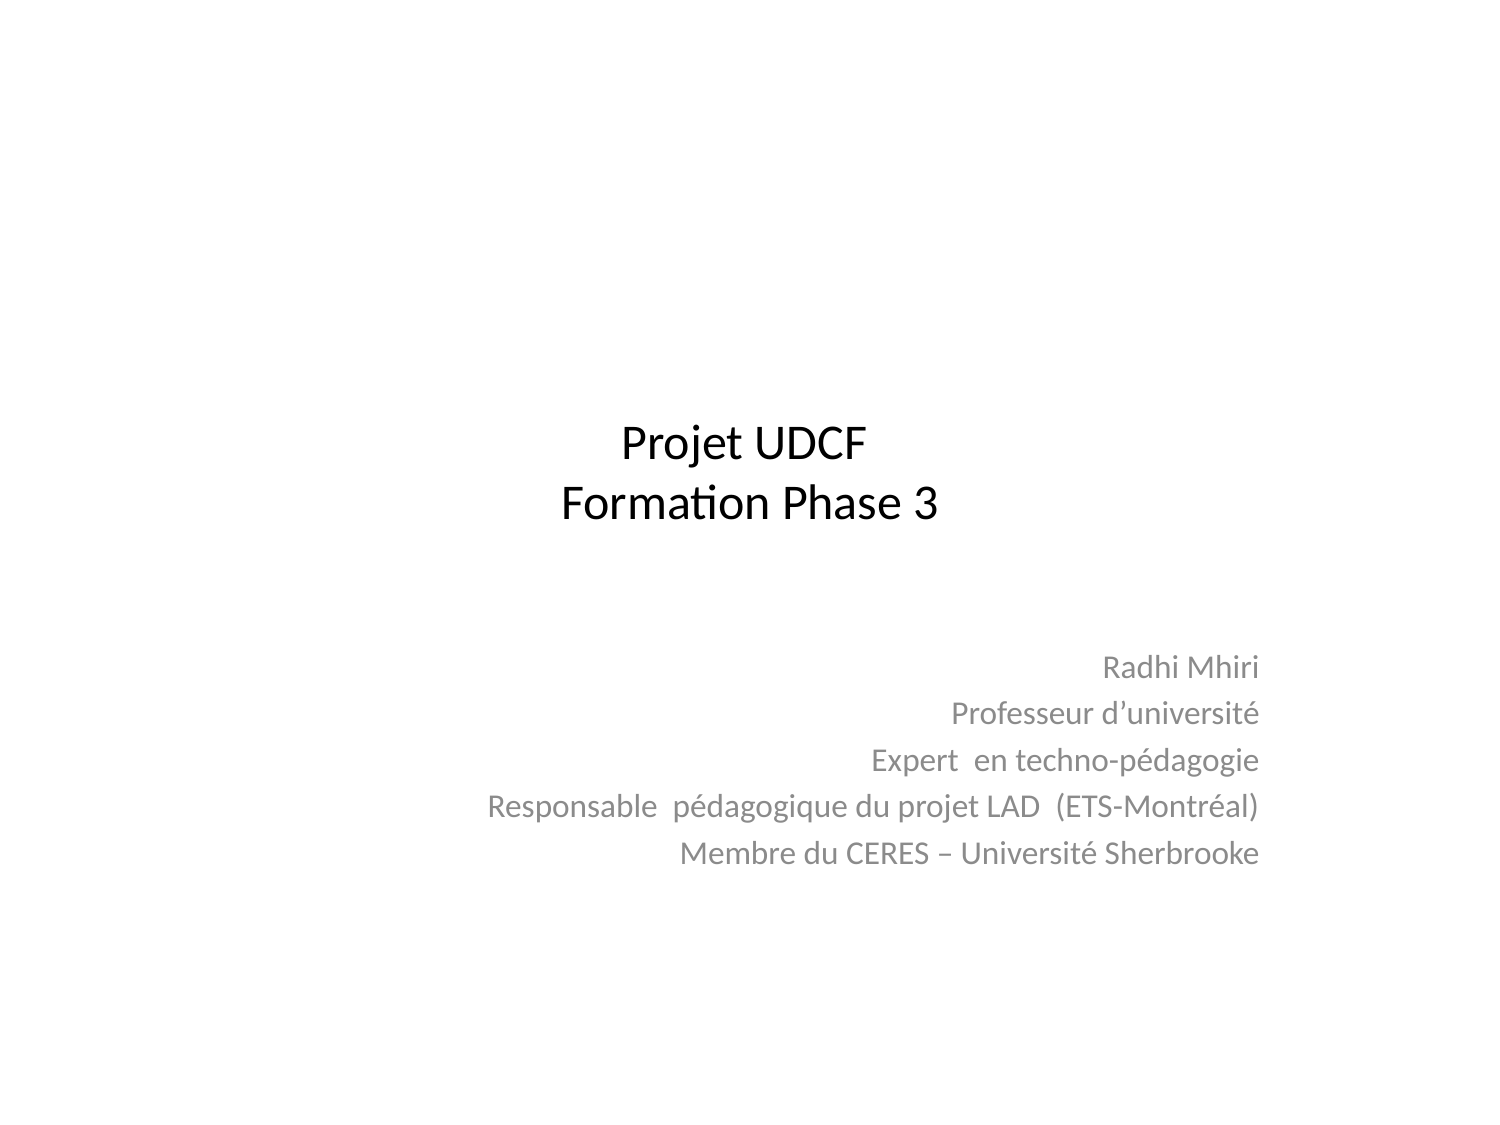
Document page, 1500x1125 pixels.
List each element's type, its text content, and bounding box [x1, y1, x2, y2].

title Projet UDCF Formation Phase 3 [112, 349, 1388, 591]
subtitle Radhi Mhiri Professeur d’université Expert en techno-pédagogie Responsable pédagogique du projet LAD (ETS-Montréal) Membre du CERES – Université Sherbrooke [225, 637, 1275, 925]
